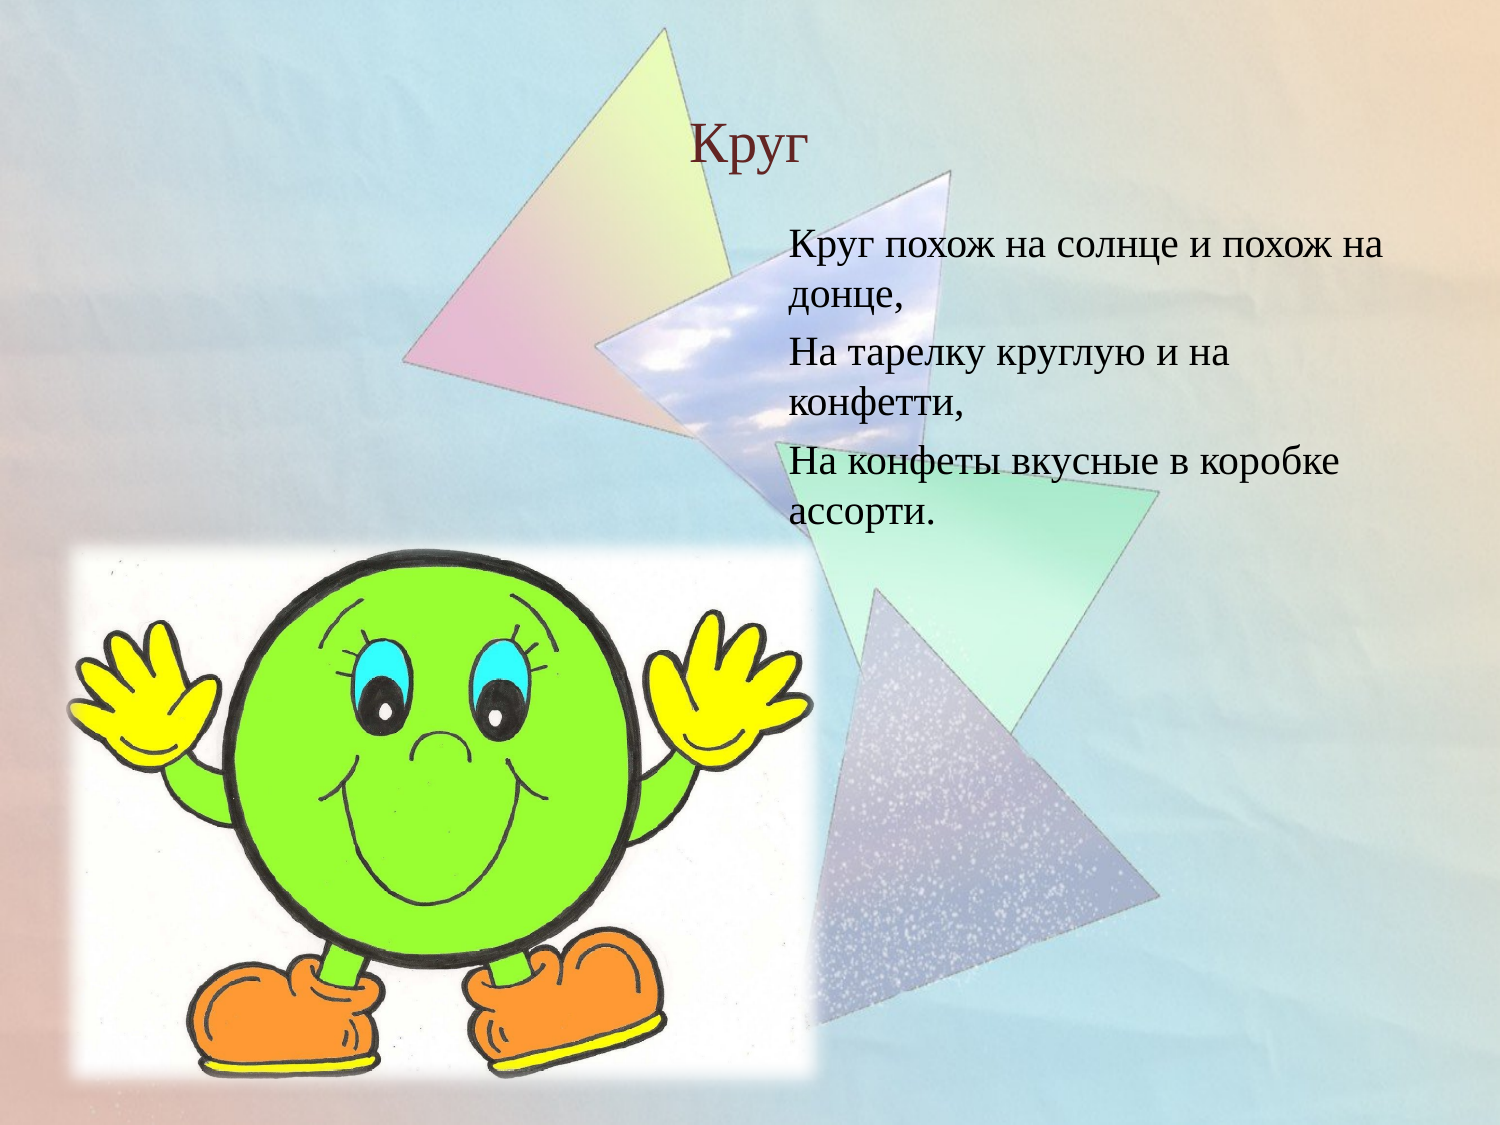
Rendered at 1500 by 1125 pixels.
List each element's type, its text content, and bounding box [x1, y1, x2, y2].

list Круг похож на солнце и похож на донце, На тарелку круглую и на конфетти, На конфеты вкусные в коробке ассорти. [773, 208, 1425, 575]
title Круг [75, 45, 1425, 233]
picture [0, 0, 1500, 1125]
